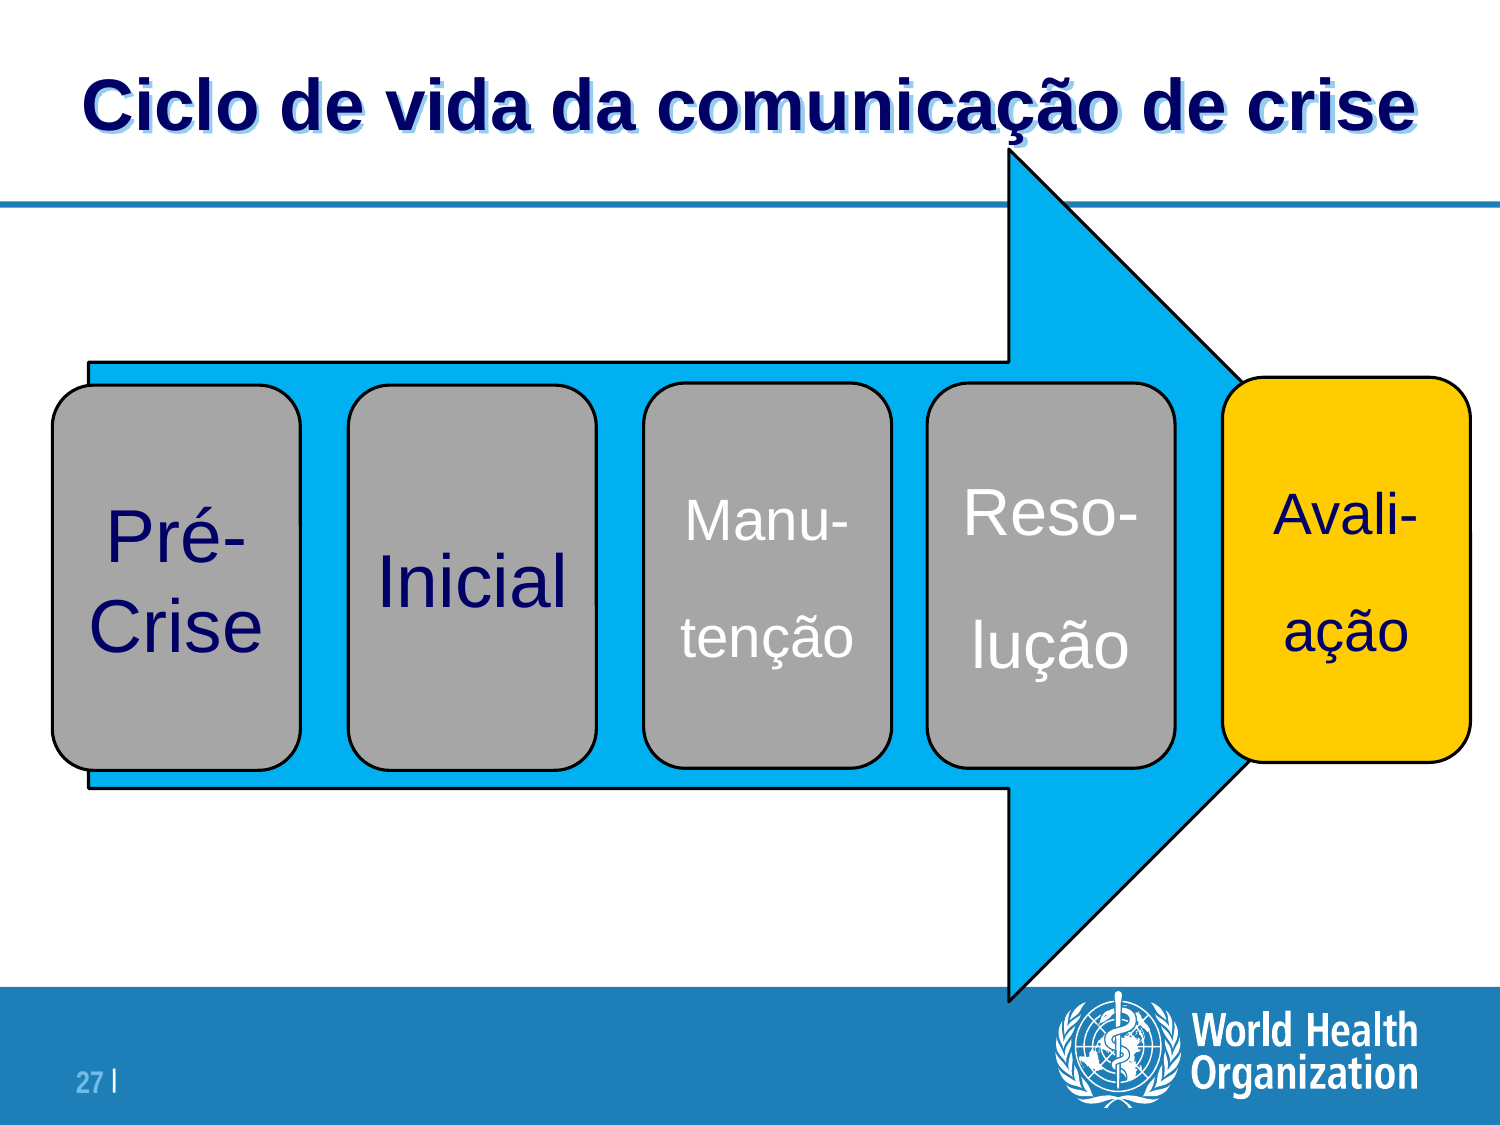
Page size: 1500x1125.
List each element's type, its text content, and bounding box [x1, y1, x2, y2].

text_box Avali- ação [1222, 377, 1471, 763]
text_box Reso- lução [927, 383, 1176, 769]
text_box Manu- tenção [643, 383, 892, 769]
text_box [88, 149, 1250, 1002]
title Ciclo de vida da comunicação de crise [0, 0, 1500, 204]
text_box Inicial [348, 385, 597, 771]
text_box Pré-Crise [52, 385, 301, 771]
